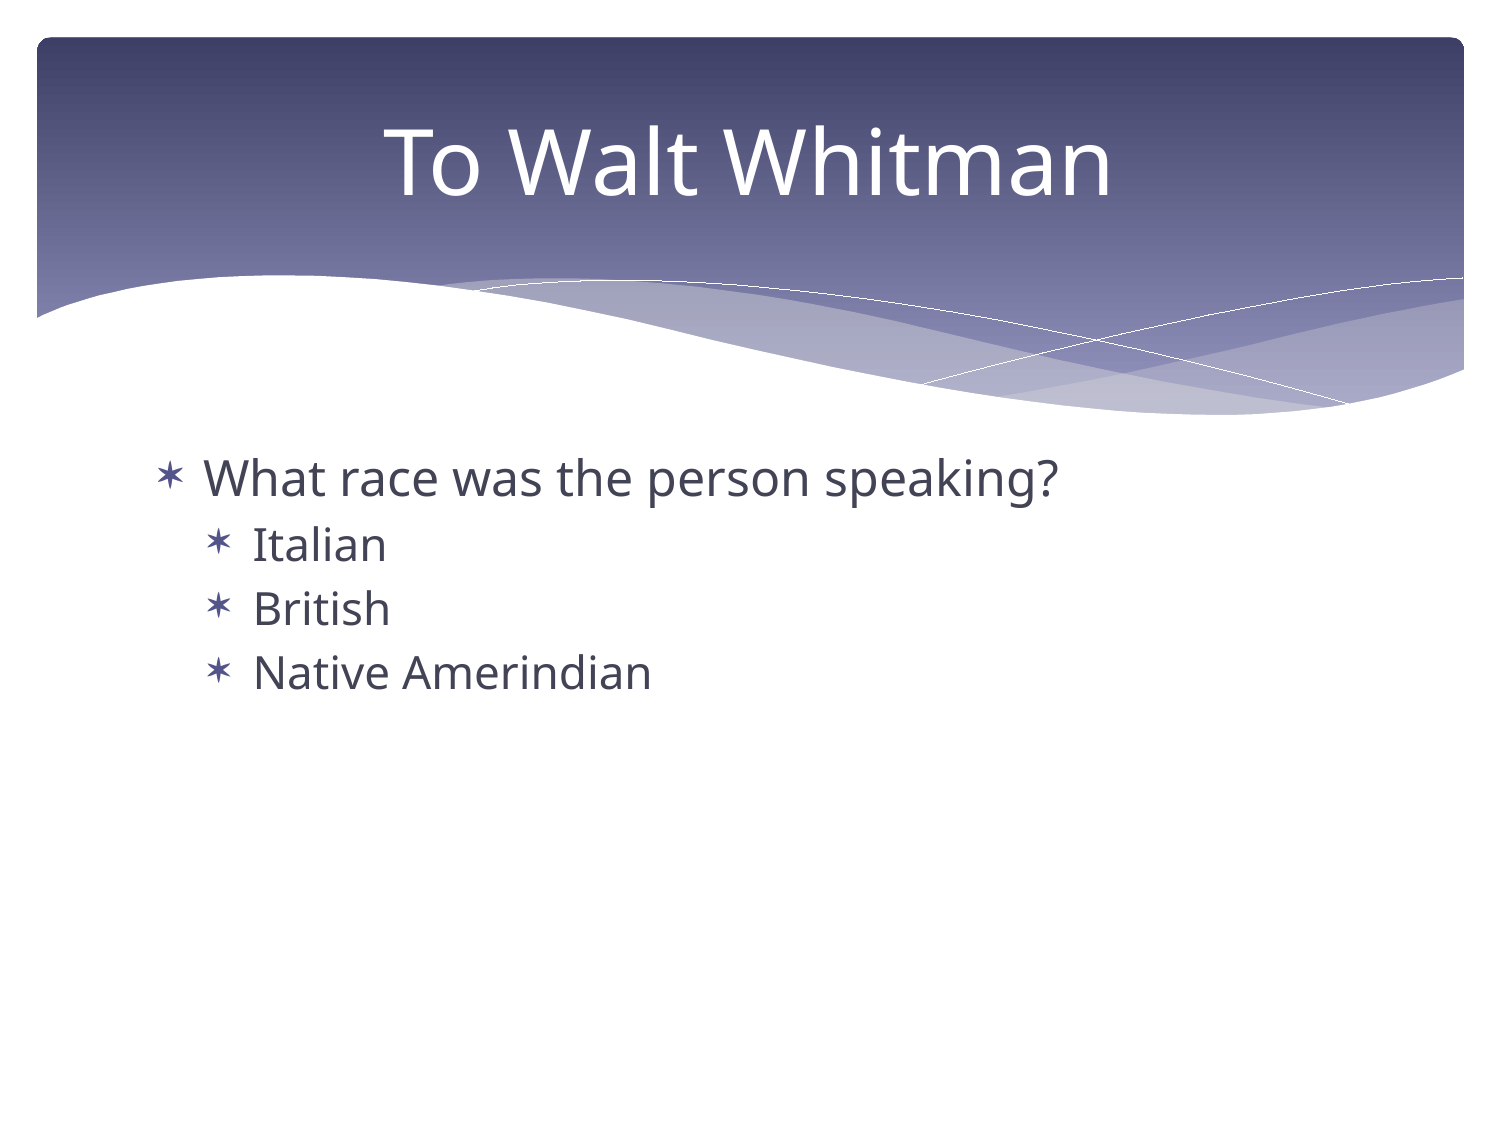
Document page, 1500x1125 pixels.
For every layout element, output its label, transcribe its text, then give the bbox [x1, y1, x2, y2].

title To Walt Whitman [75, 55, 1425, 261]
list What race was the person speaking? Italian British Native Amerindian [143, 438, 1359, 1005]
